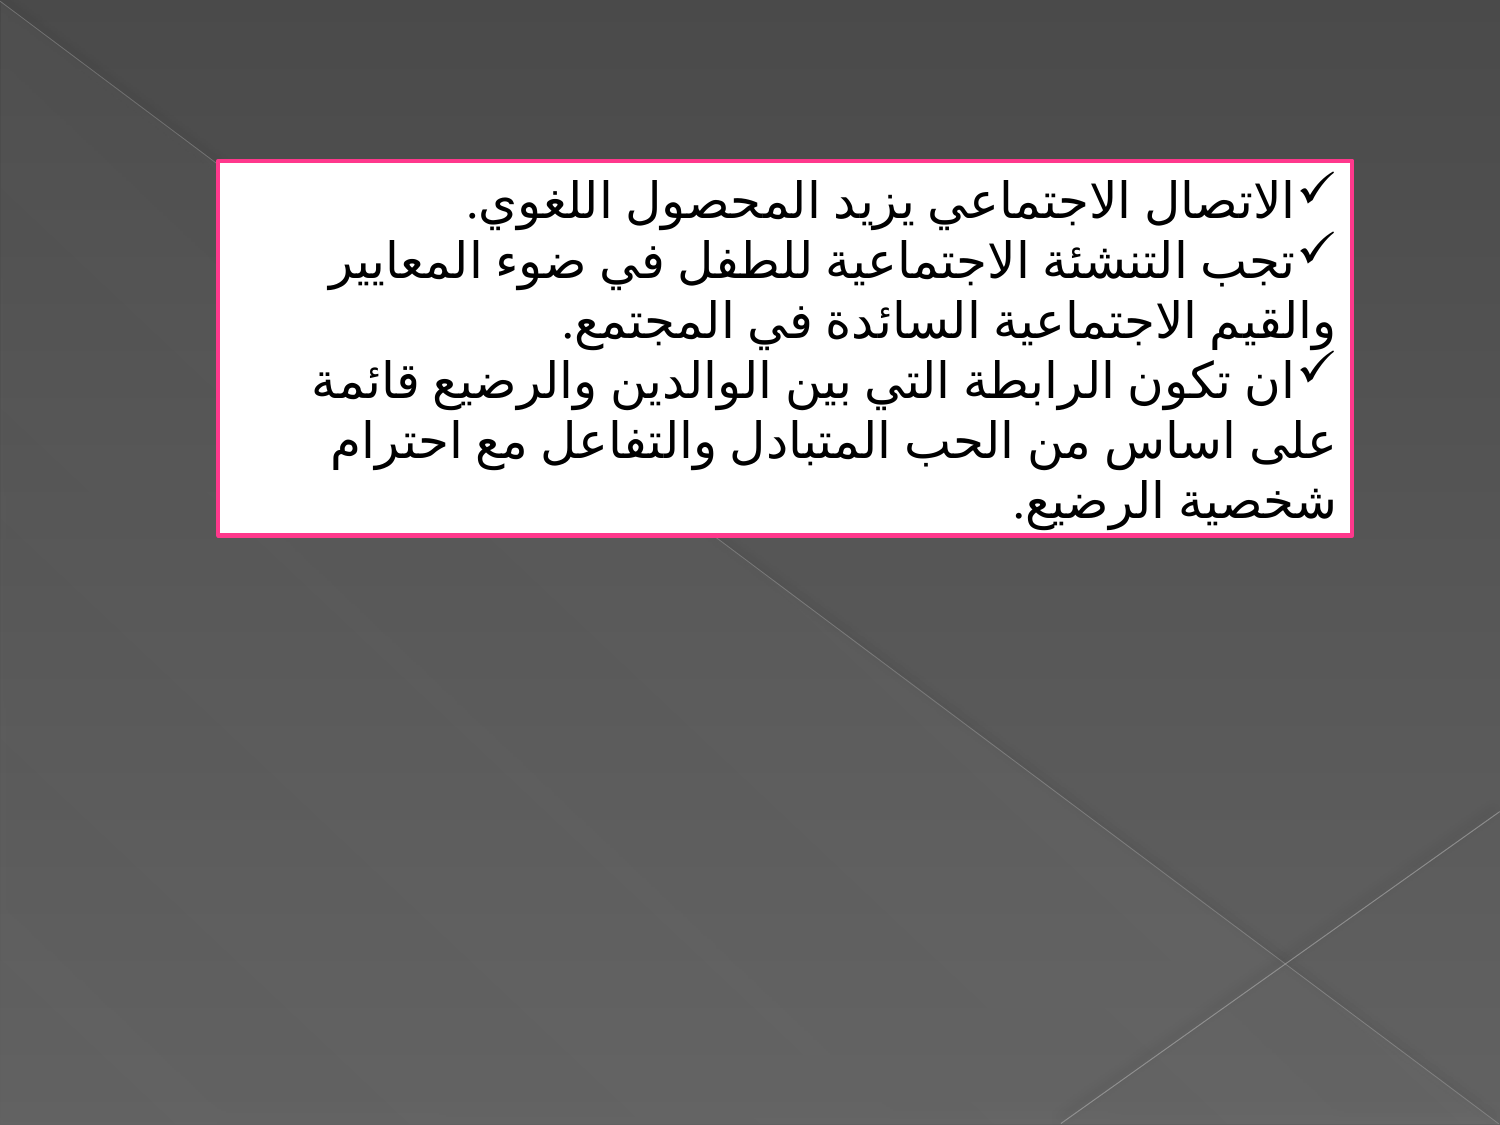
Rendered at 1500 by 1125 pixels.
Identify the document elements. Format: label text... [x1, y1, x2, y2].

text_box الاتصال الاجتماعي يزيد المحصول اللغوي. تجب التنشئة الاجتماعية للطفل في ضوء المعايير والقيم الاجتماعية السائدة في المجتمع. ان تكون الرابطة التي بين الوالدين والرضيع قائمة على اساس من الحب المتبادل والتفاعل مع احترام شخصية الرضيع. [216, 159, 1354, 538]
